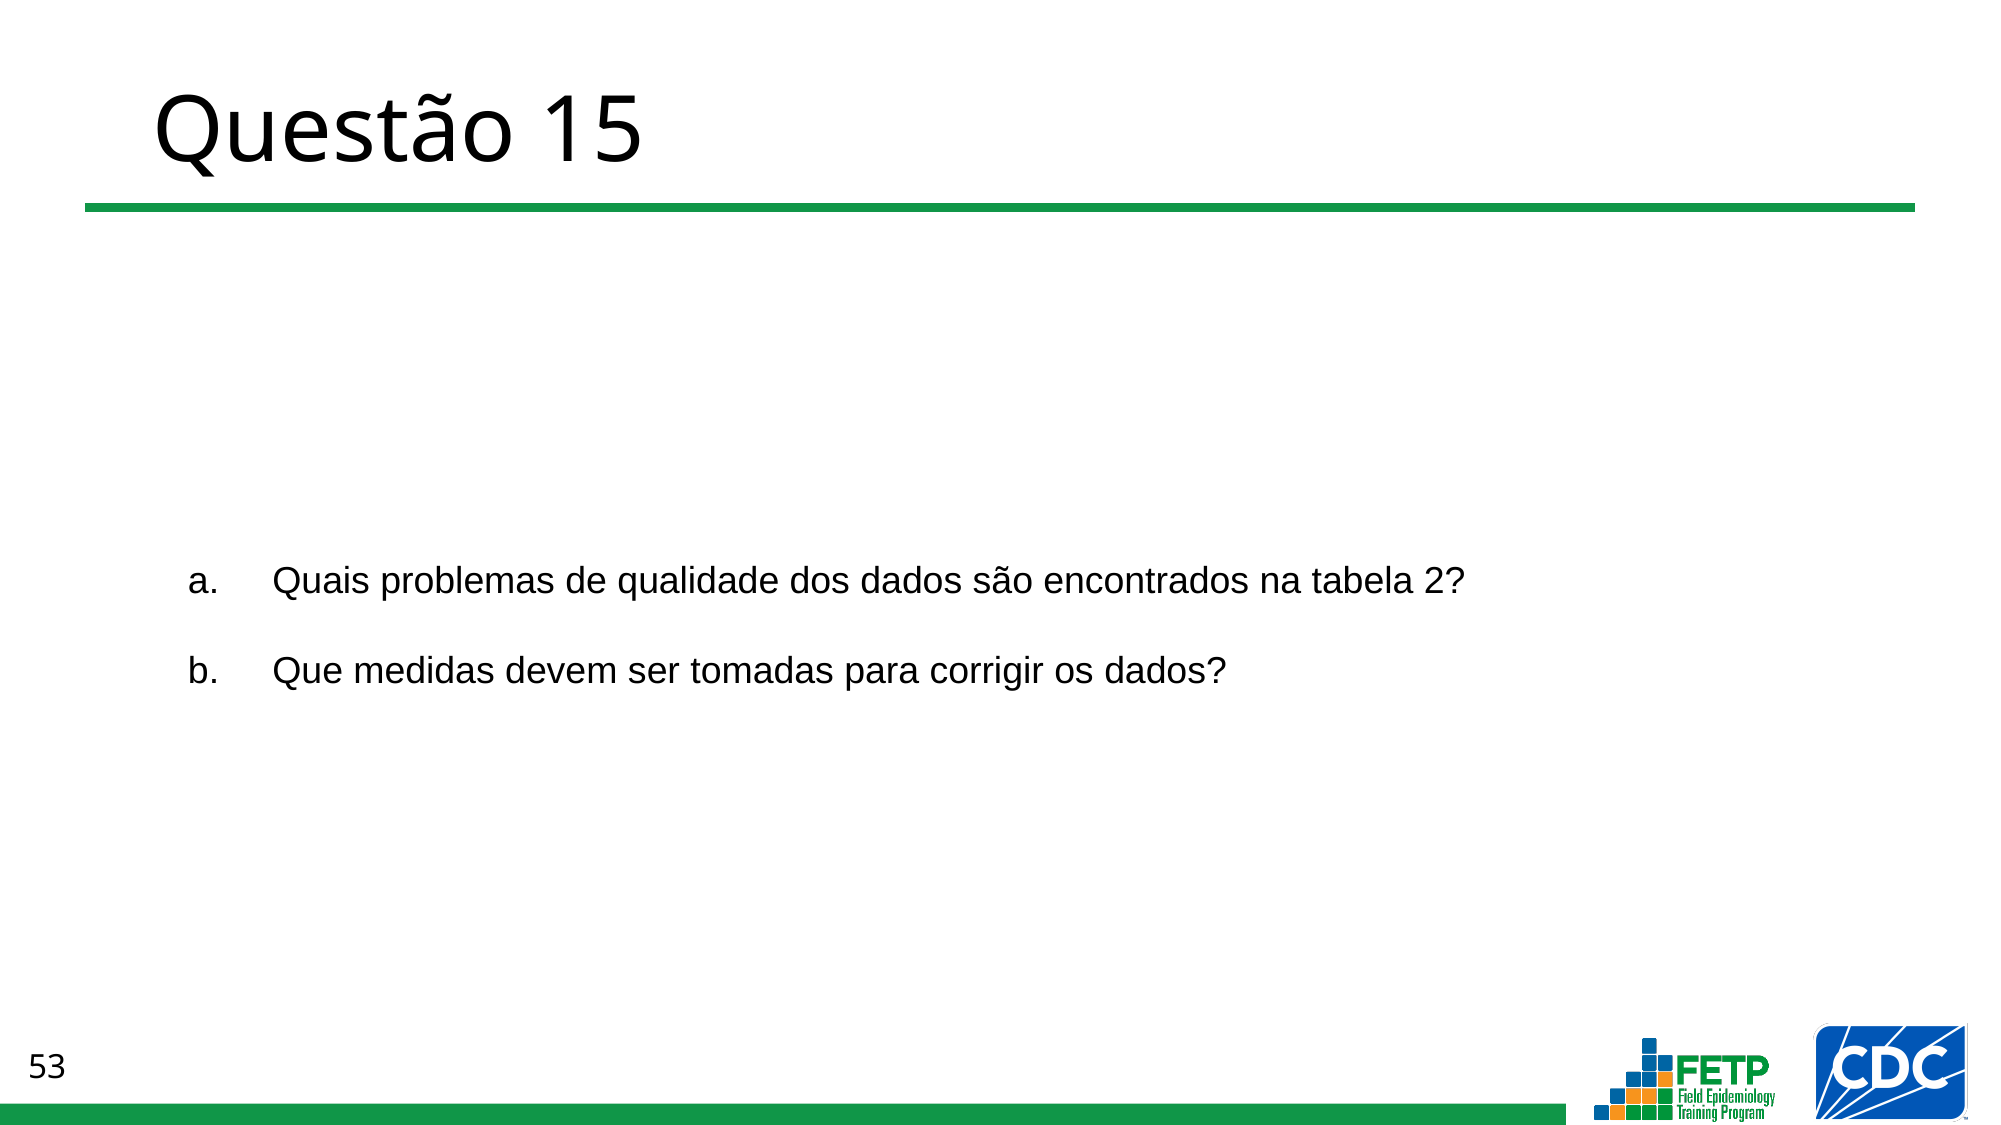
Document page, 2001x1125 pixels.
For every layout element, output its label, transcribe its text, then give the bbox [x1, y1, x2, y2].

list Quais problemas de qualidade dos dados são encontrados na tabela 2? Que medidas devem ser tomadas para corrigir os dados? [173, 242, 1863, 1004]
picture [1813, 1023, 1968, 1122]
picture [1594, 1038, 1775, 1122]
title Questão 15 [137, 75, 1863, 207]
